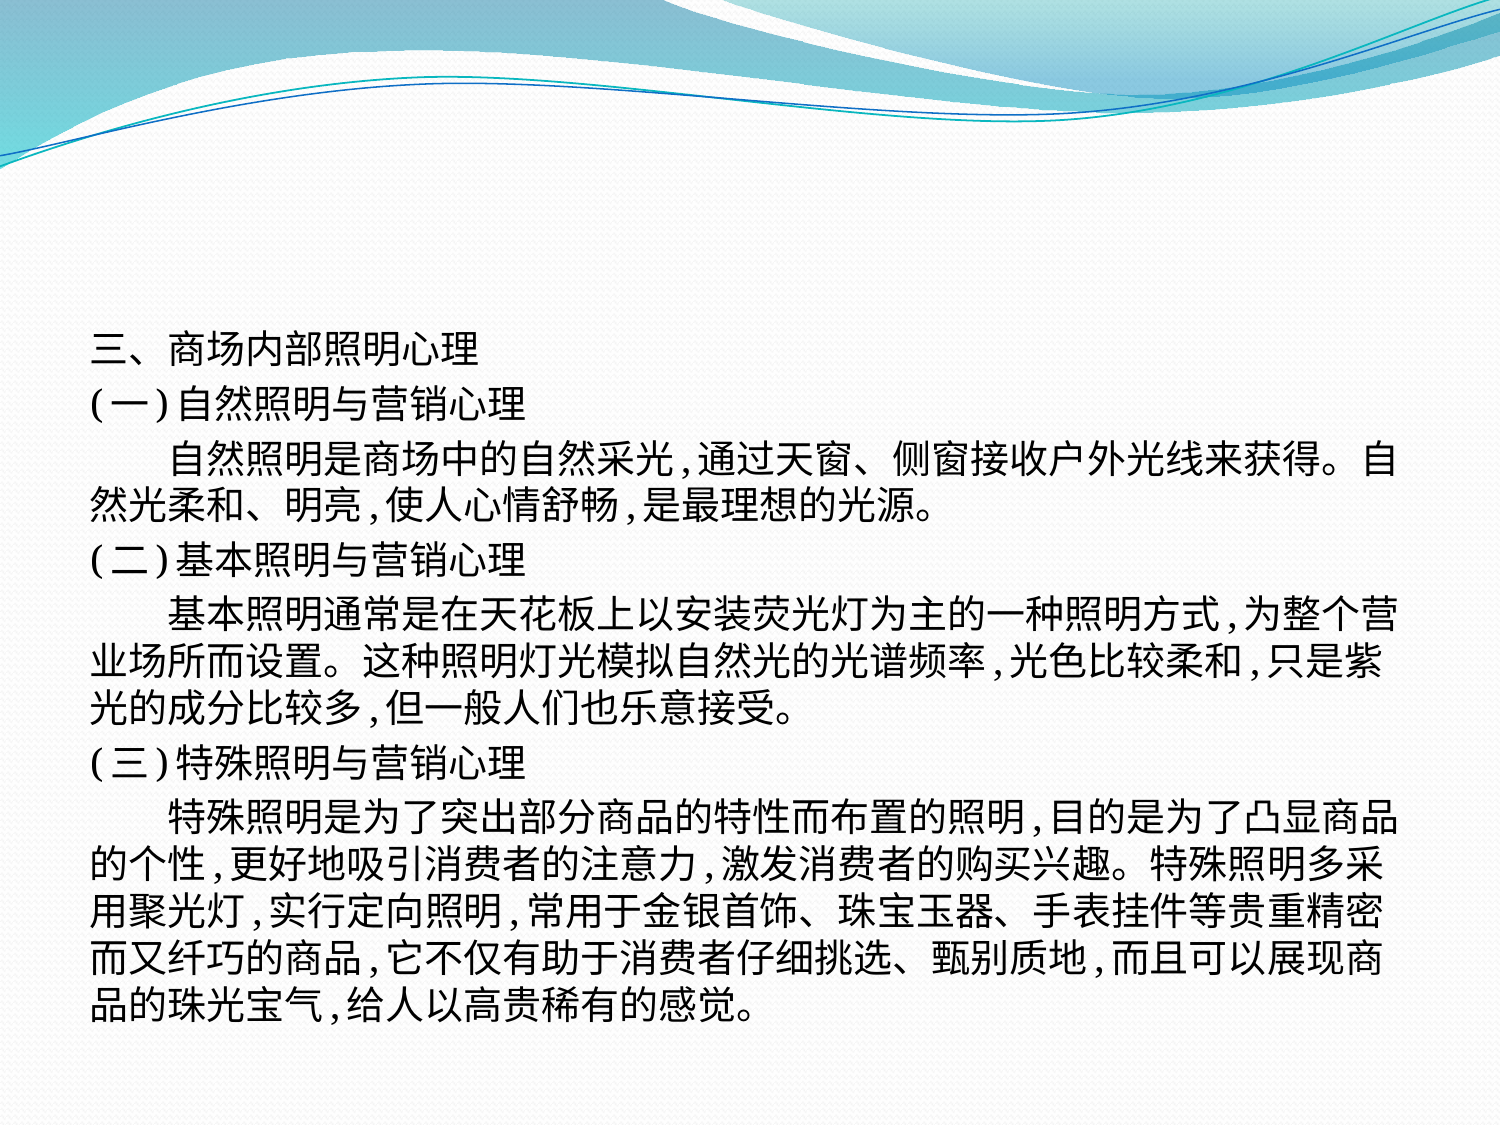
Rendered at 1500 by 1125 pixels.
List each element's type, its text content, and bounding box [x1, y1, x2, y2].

list 三、商场内部照明心理 (一)自然照明与营销心理 自然照明是商场中的自然采光,通过天窗、侧窗接收户外光线来获得。自然光柔和、明亮,使人心情舒畅,是最理想的光源。 (二)基本照明与营销心理 基本照明通常是在天花板上以安装荧光灯为主的一种照明方式,为整个营业场所而设置。这种照明灯光模拟自然光的光谱频率,光色比较柔和,只是紫光的成分比较多,但一般人们也乐意接受。 (三)特殊照明与营销心理 特殊照明是为了突出部分商品的特性而布置的照明,目的是为了凸显商品的个性,更好地吸引消费者的注意力,激发消费者的购买兴趣。特殊照明多采用聚光灯,实行定向照明,常用于金银首饰、珠宝玉器、手表挂件等贵重精密而又纤巧的商品,它不仅有助于消费者仔细挑选、甄别质地,而且可以展现商品的珠光宝气,给人以高贵稀有的感觉。 [75, 317, 1425, 1038]
